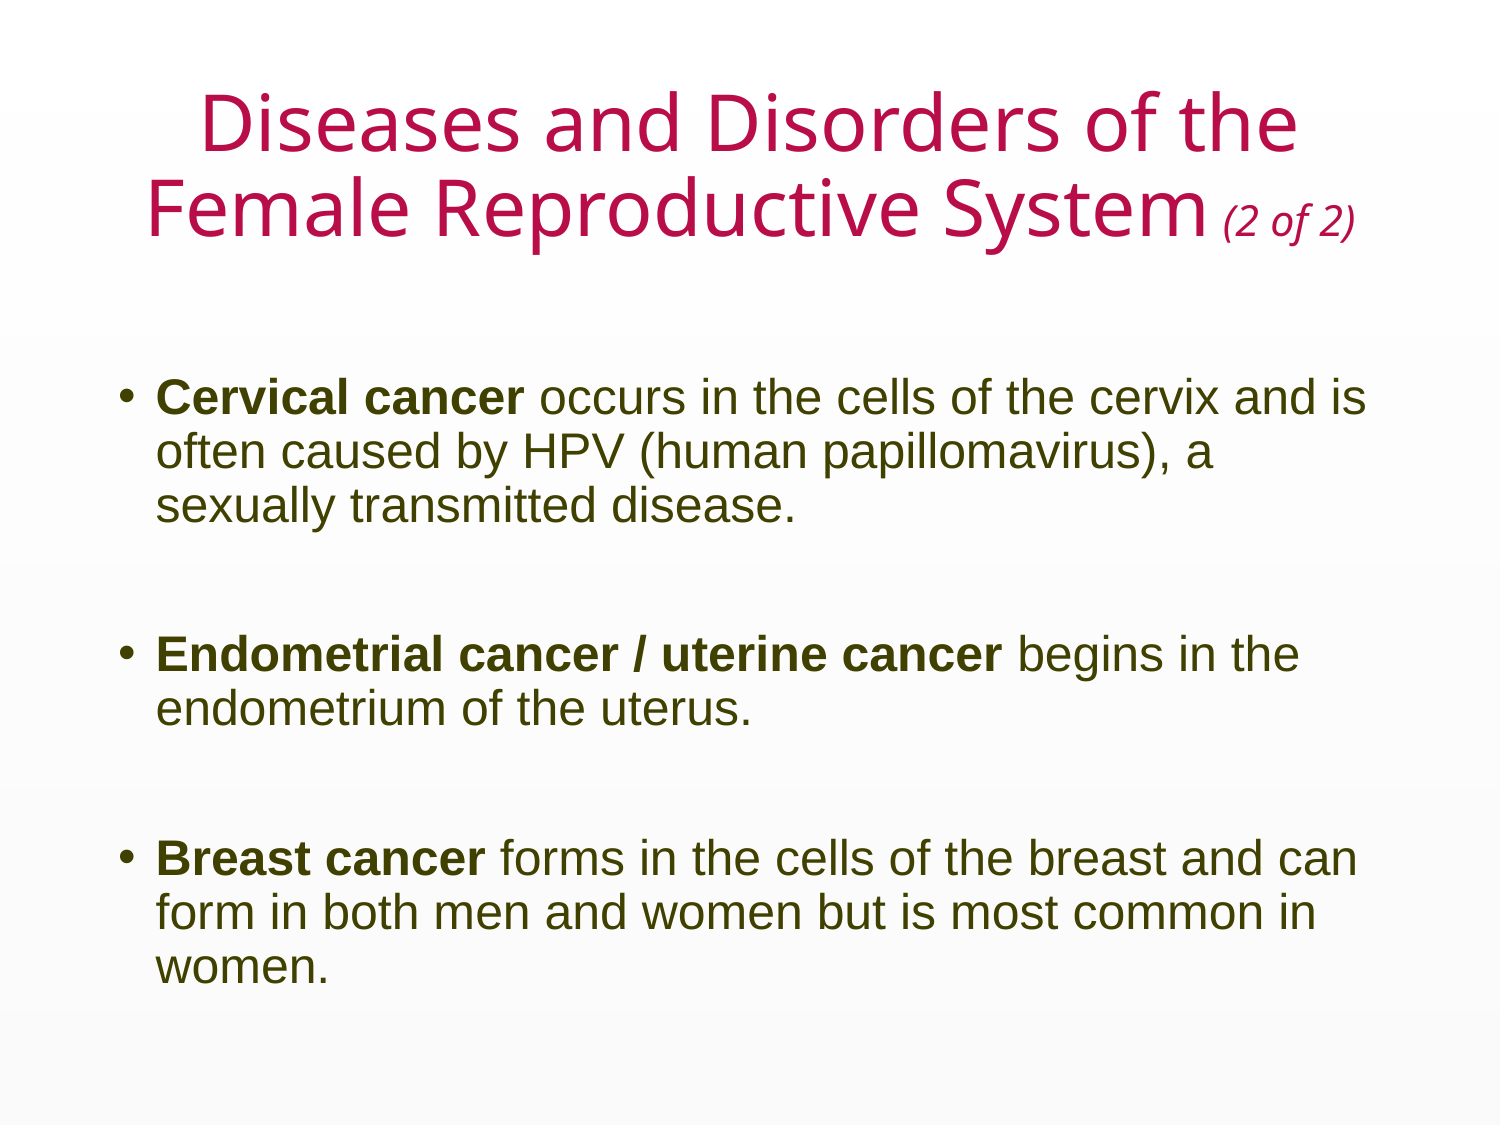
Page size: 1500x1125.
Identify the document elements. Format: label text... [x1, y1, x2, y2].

title Diseases and Disorders of the Female Reproductive System (2 of 2) [103, 59, 1397, 278]
list Cervical cancer occurs in the cells of the cervix and is often caused by HPV (human papillomavirus), a sexually transmitted disease. Endometrial cancer / uterine cancer begins in the endometrium of the uterus. Breast cancer forms in the cells of the breast and can form in both men and women but is most common in women. [103, 363, 1397, 1078]
